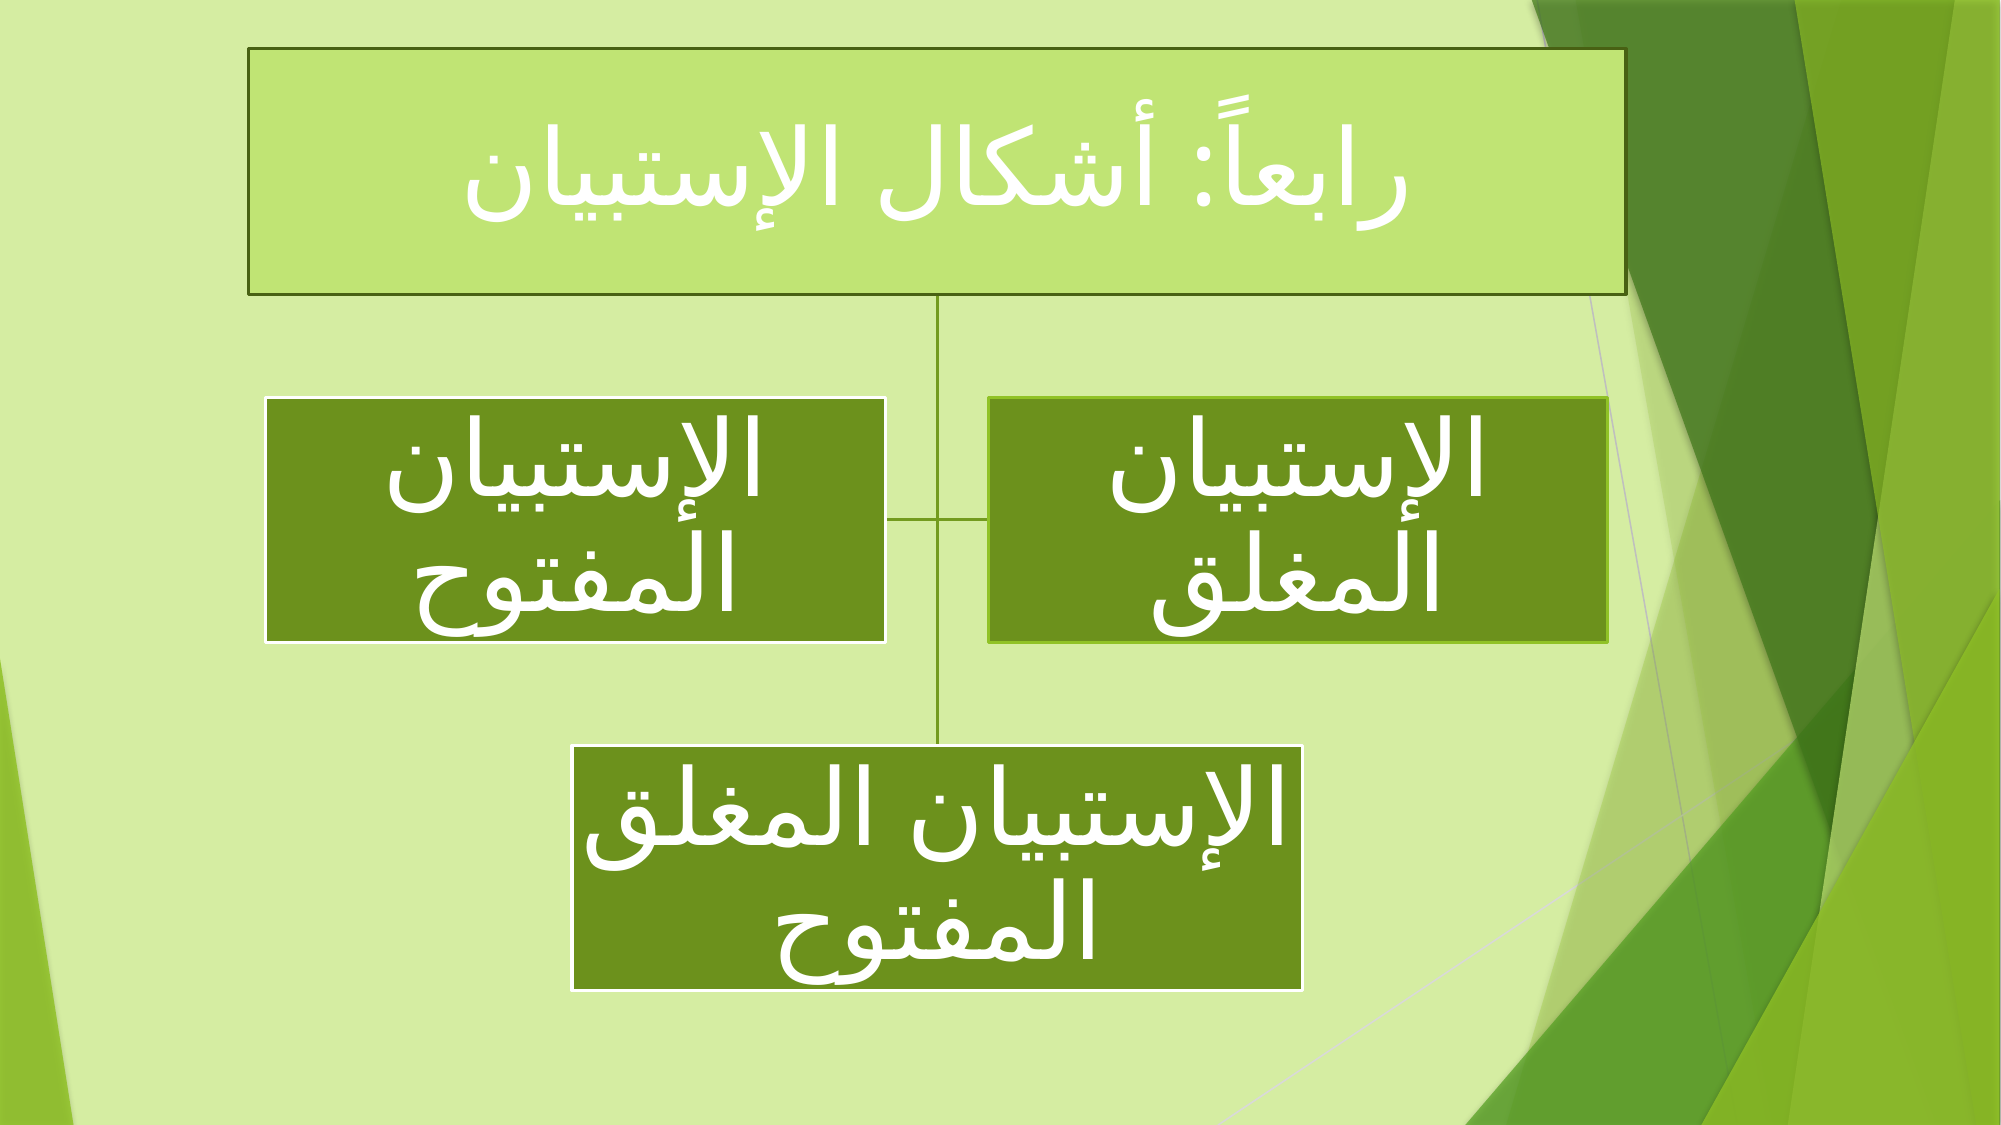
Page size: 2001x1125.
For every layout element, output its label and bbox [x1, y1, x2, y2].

list [110, 47, 1764, 992]
